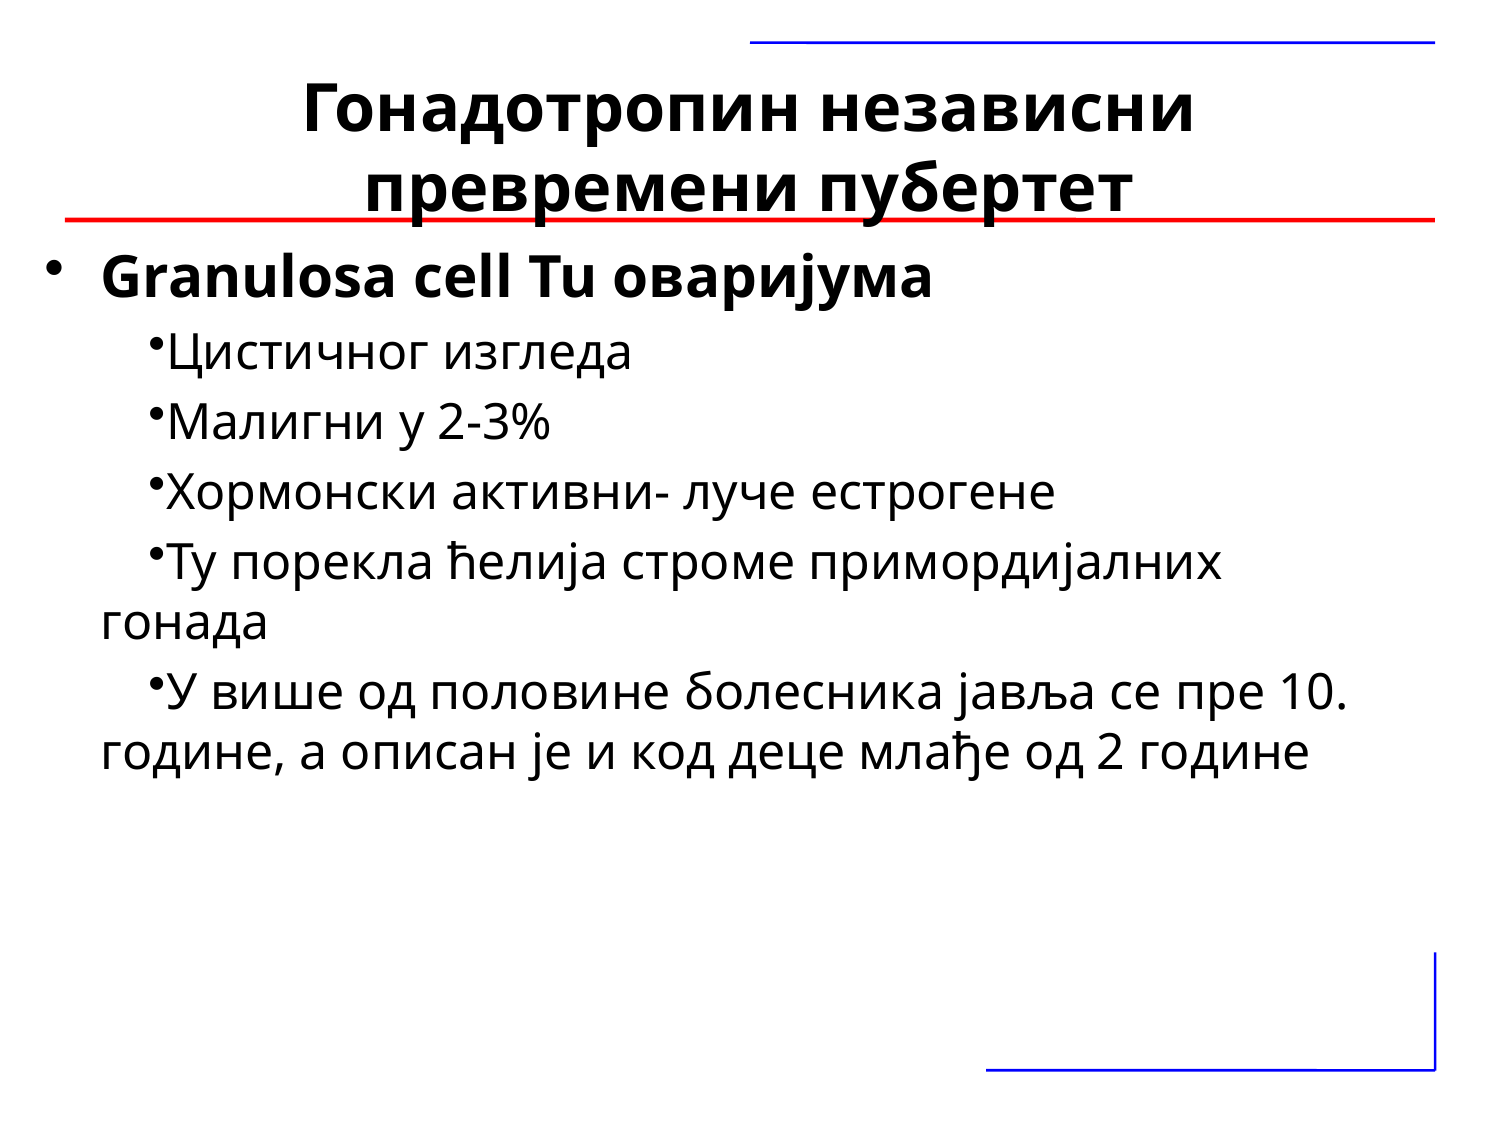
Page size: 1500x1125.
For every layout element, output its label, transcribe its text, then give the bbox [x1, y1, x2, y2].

title Гонадотропин независни превремени пубертет [74, 19, 1424, 233]
list Granulosa cell Tu оваријума Цистичног изгледа Малигни у 2-3% Хормонски активни- луче естрогене Ту порекла ћелија строме примордијалних гонада У више од половине болесника јавља се пре 10. године, а описан је и код деце млађе од 2 године [29, 231, 1416, 956]
